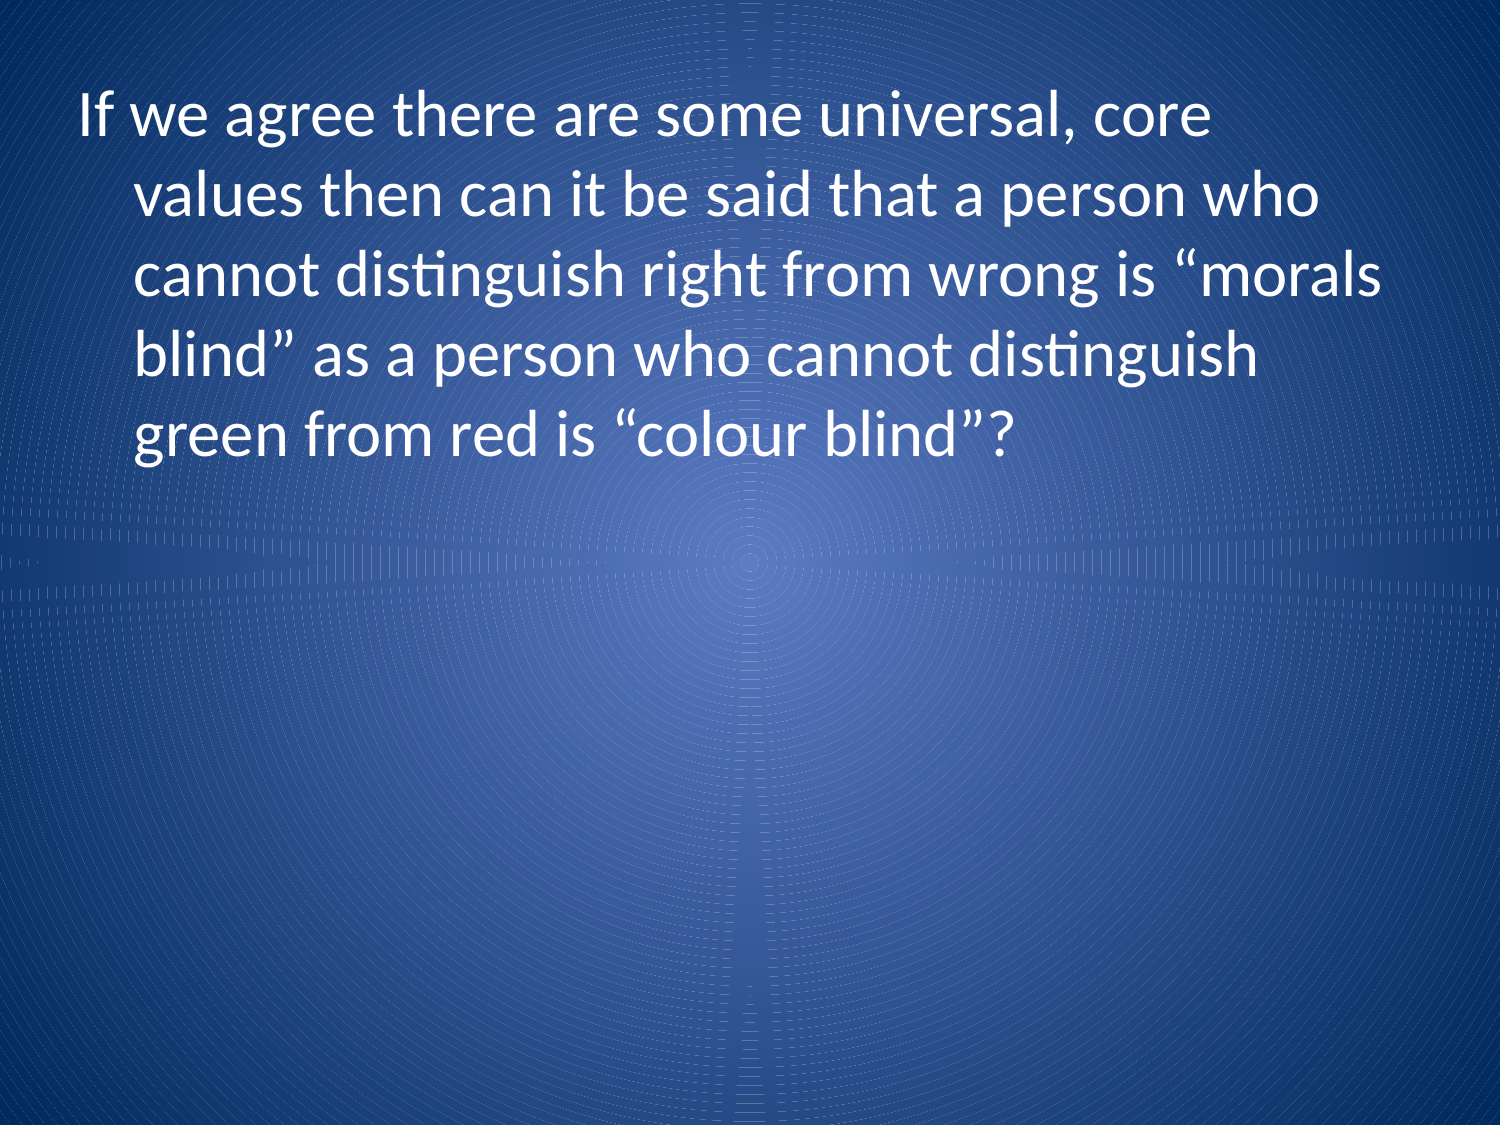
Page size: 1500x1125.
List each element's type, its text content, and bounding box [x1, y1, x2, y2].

list If we agree there are some universal, core values then can it be said that a person who cannot distinguish right from wrong is “morals blind” as a person who cannot distinguish green from red is “colour blind”? [62, 62, 1413, 805]
